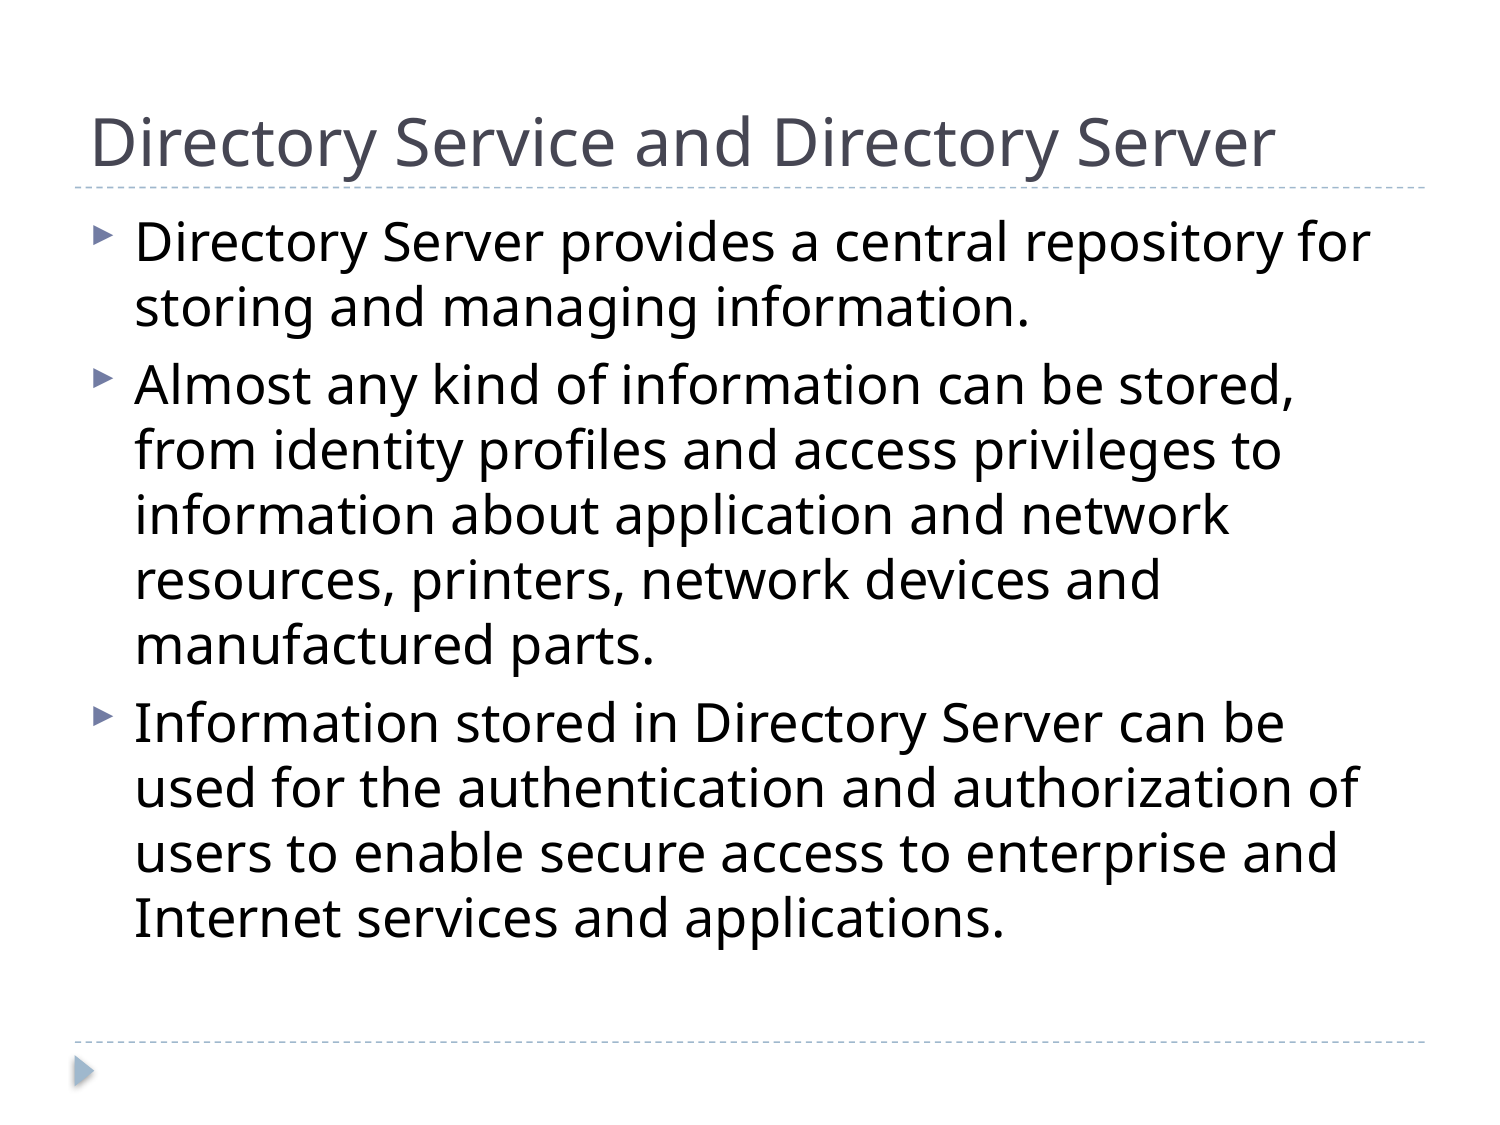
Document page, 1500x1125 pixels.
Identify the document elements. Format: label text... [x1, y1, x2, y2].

title Directory Service and Directory Server [75, 24, 1425, 188]
list Directory Server provides a central repository for storing and managing information. Almost any kind of information can be stored, from identity profiles and access privileges to information about application and network resources, printers, network devices and manufactured parts. Information stored in Directory Server can be used for the authentication and authorization of users to enable secure access to enterprise and Internet services and applications. [75, 200, 1425, 1010]
